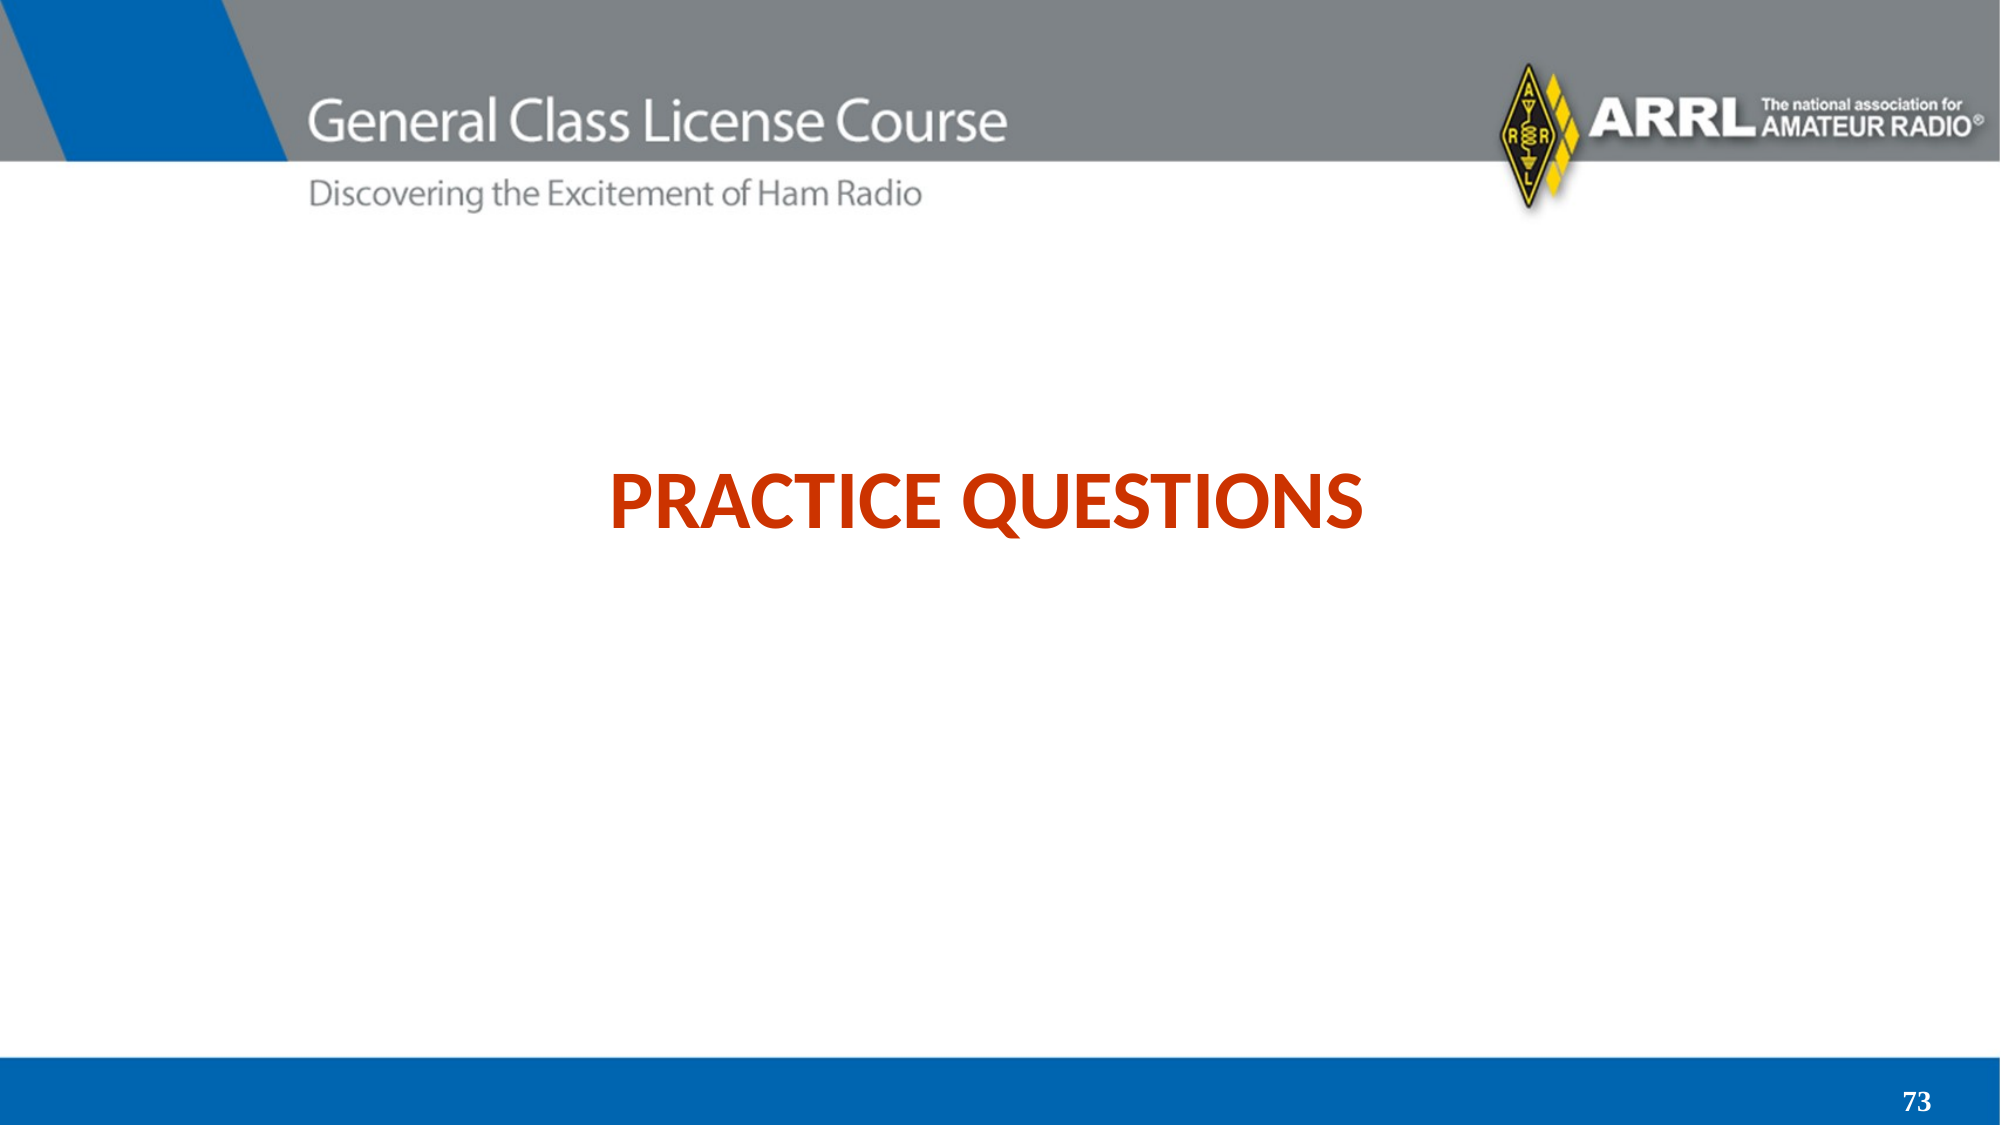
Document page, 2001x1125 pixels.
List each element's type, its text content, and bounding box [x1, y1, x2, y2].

picture [0, 0, 2001, 1125]
title PRACTICE QUESTIONS [87, 437, 1888, 625]
